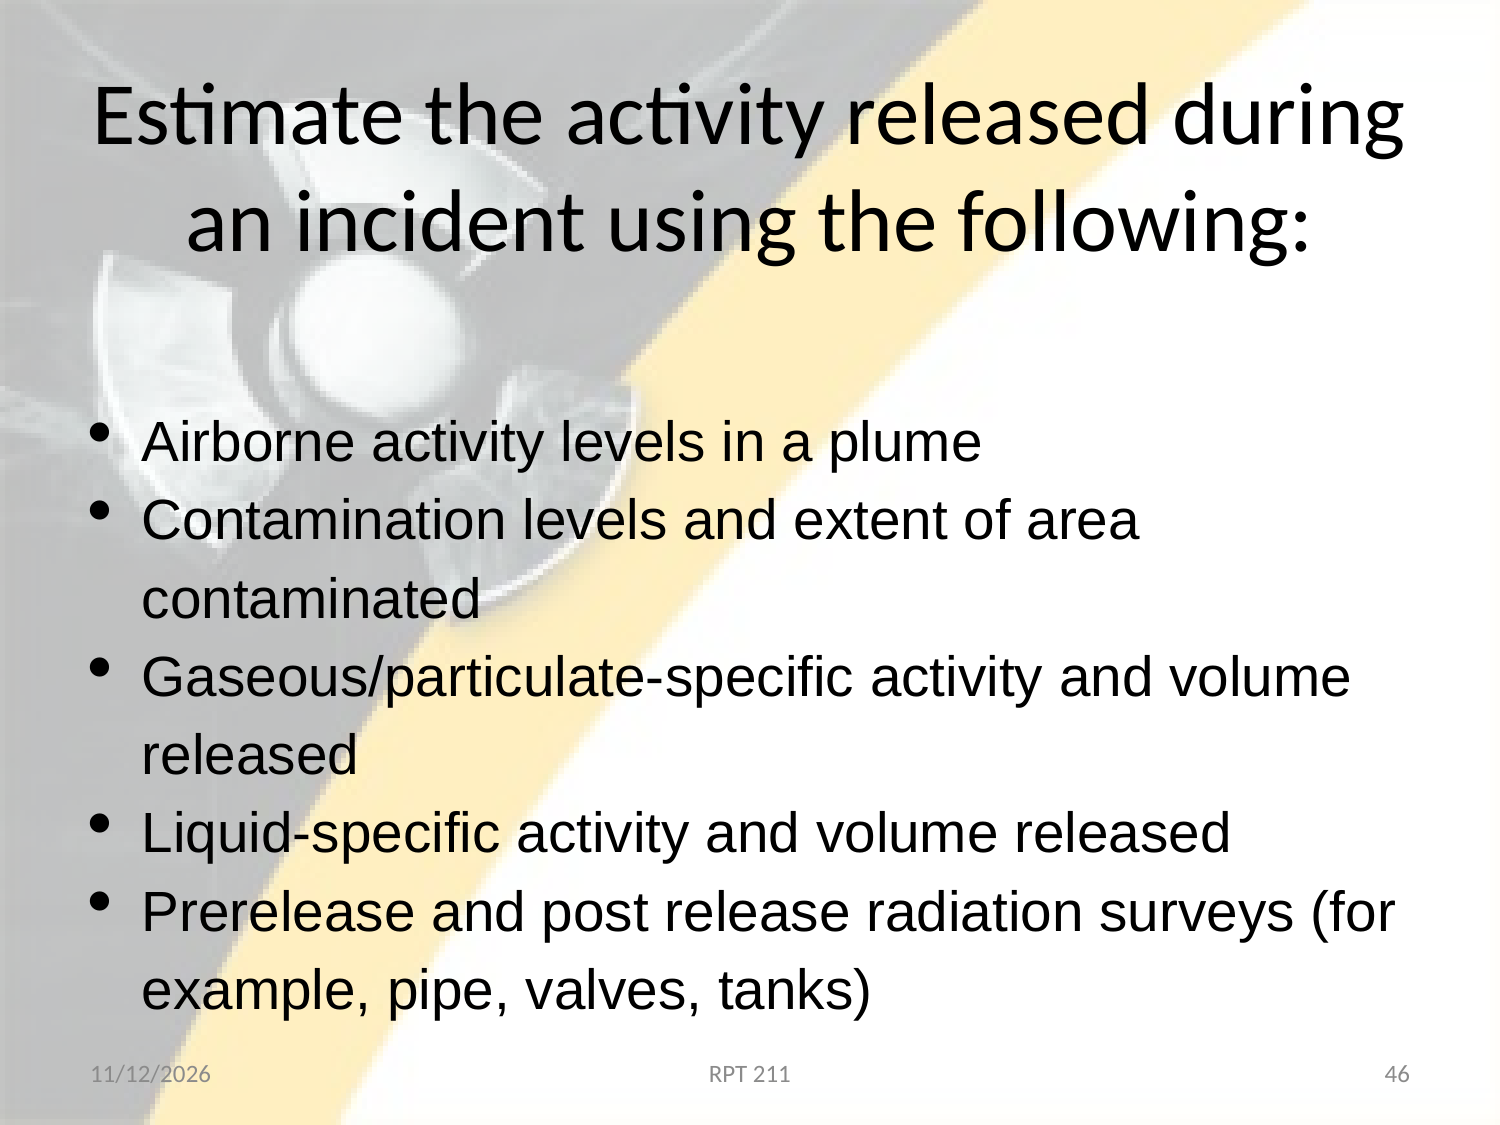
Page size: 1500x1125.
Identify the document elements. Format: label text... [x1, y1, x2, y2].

footer RPT 211 [512, 1042, 988, 1103]
list Airborne activity levels in a plume Contamination levels and extent of area contaminated Gaseous/particulate-specific activity and volume released Liquid-specific activity and volume released Prerelease and post release radiation surveys (for example, pipe, valves, tanks) [75, 387, 1425, 1032]
slide_number 46 [1074, 1042, 1425, 1103]
title Estimate the activity released during an incident using the following: [75, 45, 1425, 387]
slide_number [75, 1042, 425, 1103]
